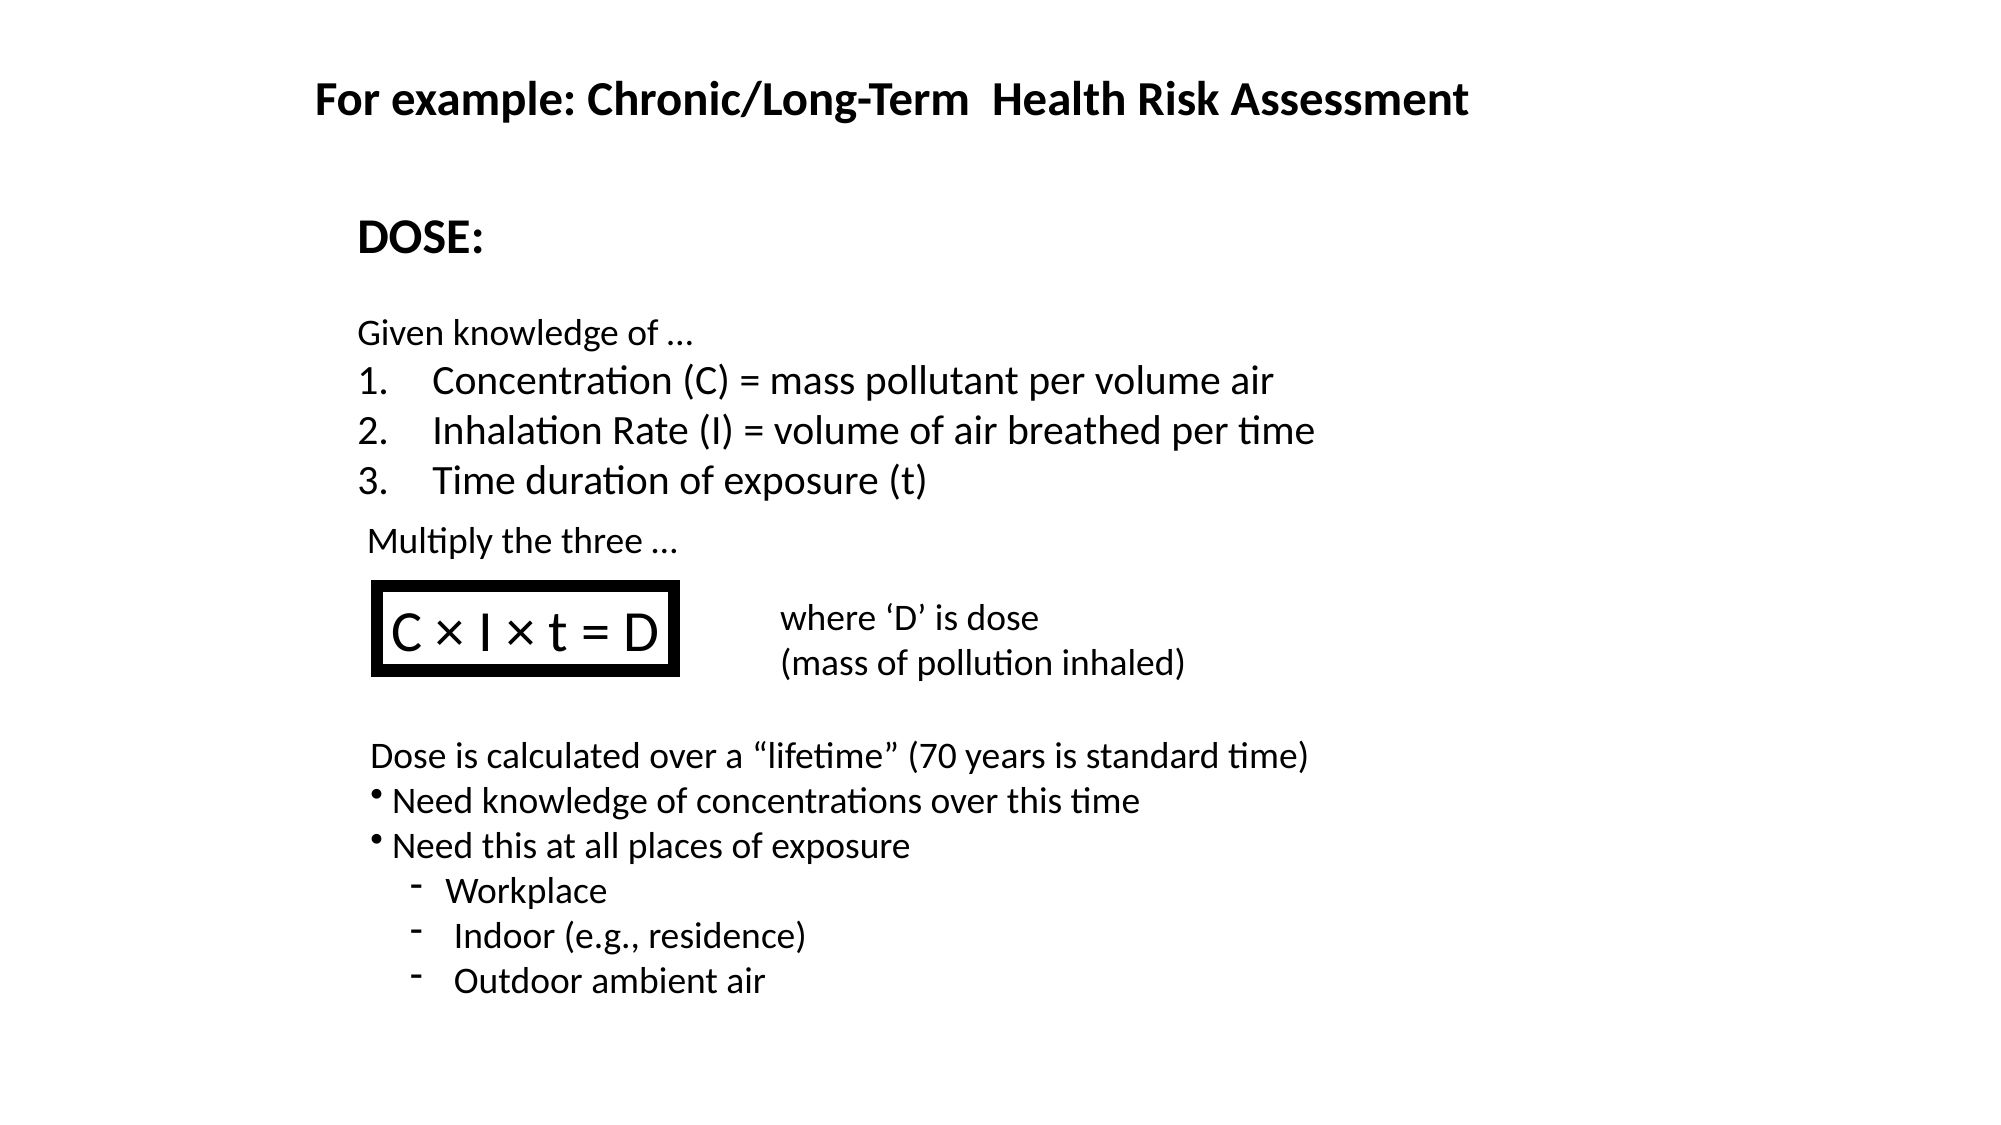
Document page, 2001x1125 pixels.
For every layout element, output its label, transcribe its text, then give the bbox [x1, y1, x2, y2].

title For example: Chronic/Long-Term Health Risk Assessment [300, 50, 1500, 150]
text_box Multiply the three … [352, 508, 694, 569]
text_box where ‘D’ is dose (mass of pollution inhaled) [765, 585, 1202, 691]
text_box C × I × t = D [376, 586, 675, 671]
text_box Dose is calculated over a “lifetime” (70 years is standard time) Need knowledge of concentrations over this time Need this at all places of exposure Workplace Indoor (e.g., residence) Outdoor ambient air [355, 723, 1326, 1009]
text_box DOSE: Given knowledge of … Concentration (C) = mass pollutant per volume air Inhalation Rate (I) = volume of air breathed per time Time duration of exposure (t) [342, 195, 1331, 511]
